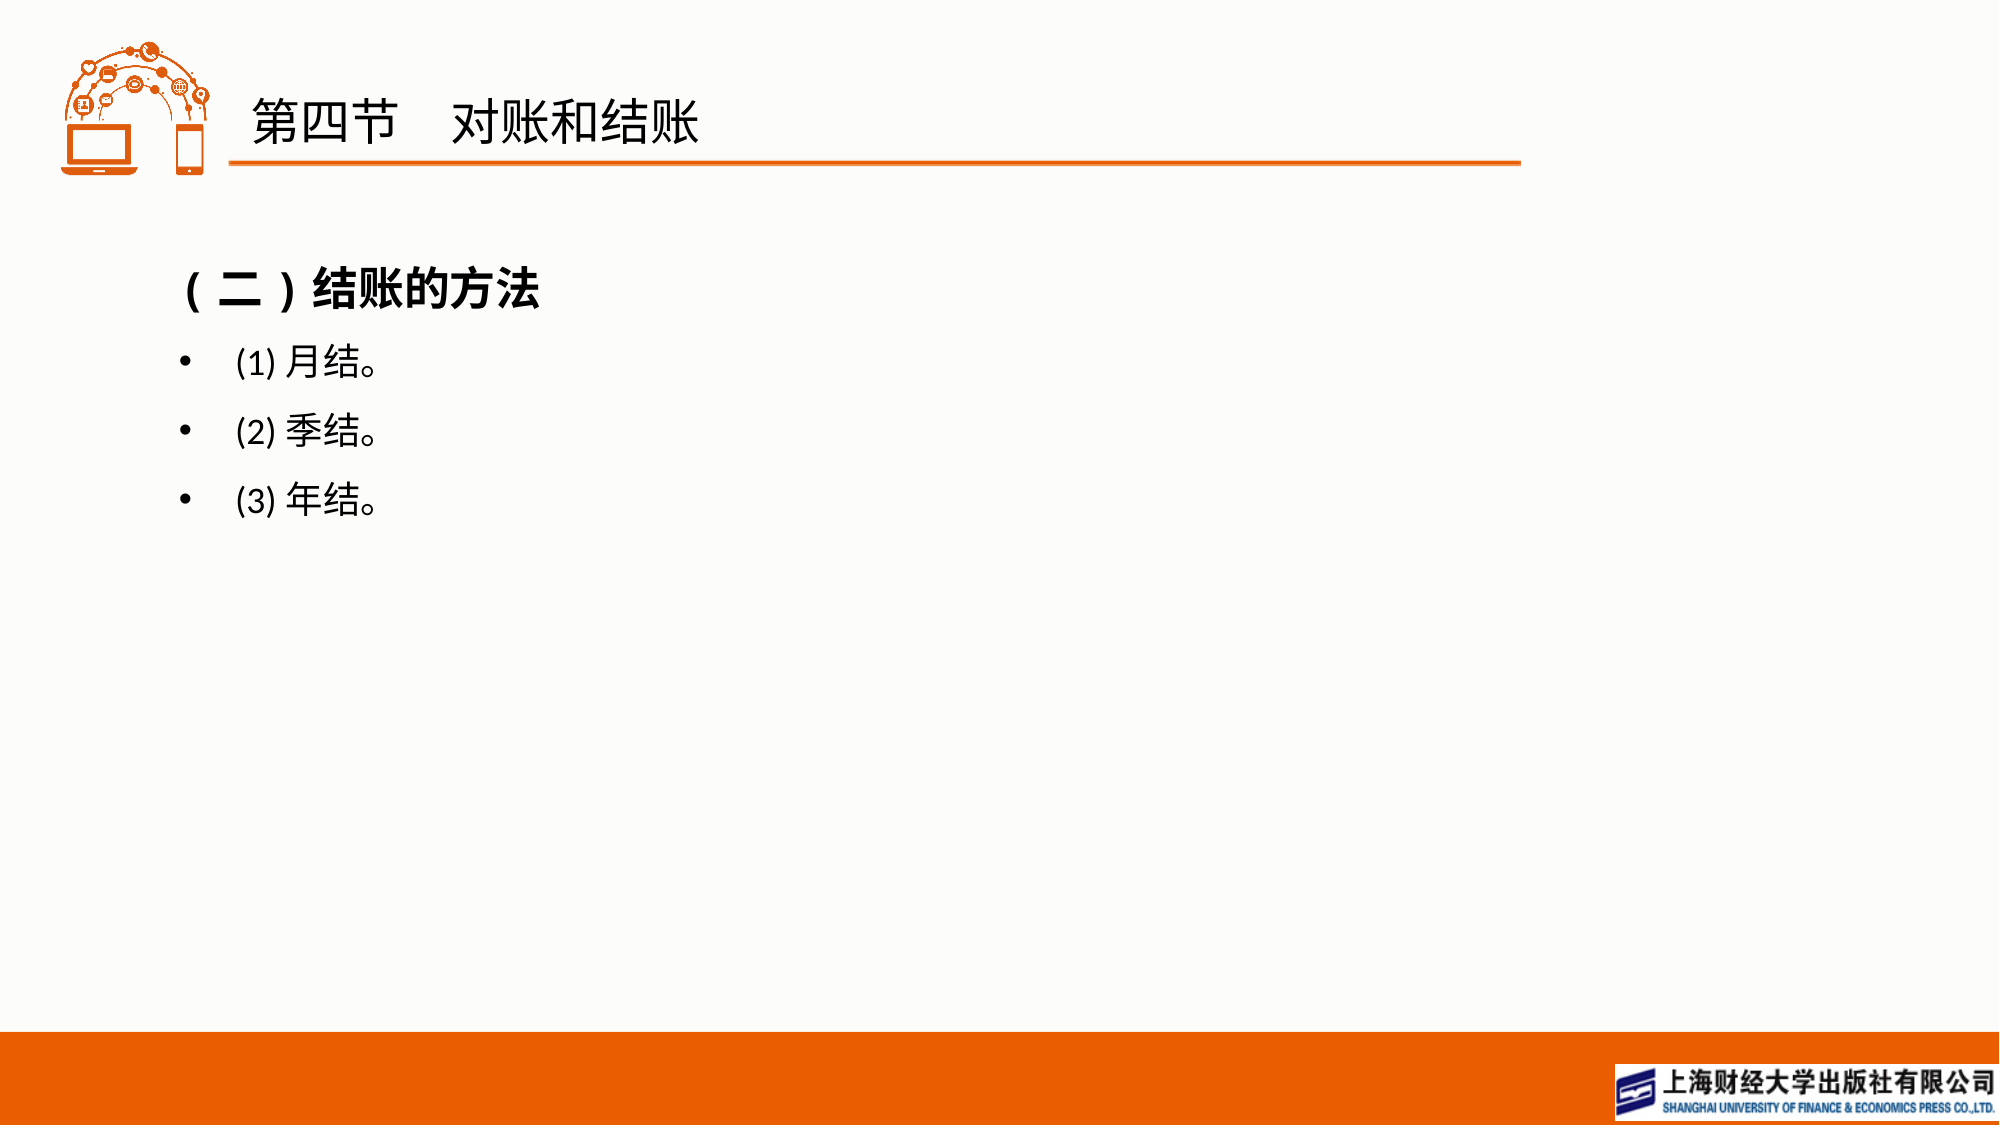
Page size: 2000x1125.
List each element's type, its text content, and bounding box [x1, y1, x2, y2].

title 第四节 对账和结账 [235, 82, 1605, 189]
list (二)结账的方法 (1)月结。 (2)季结。 (3)年结。 [163, 227, 1826, 1049]
picture [0, 0, 2000, 1125]
